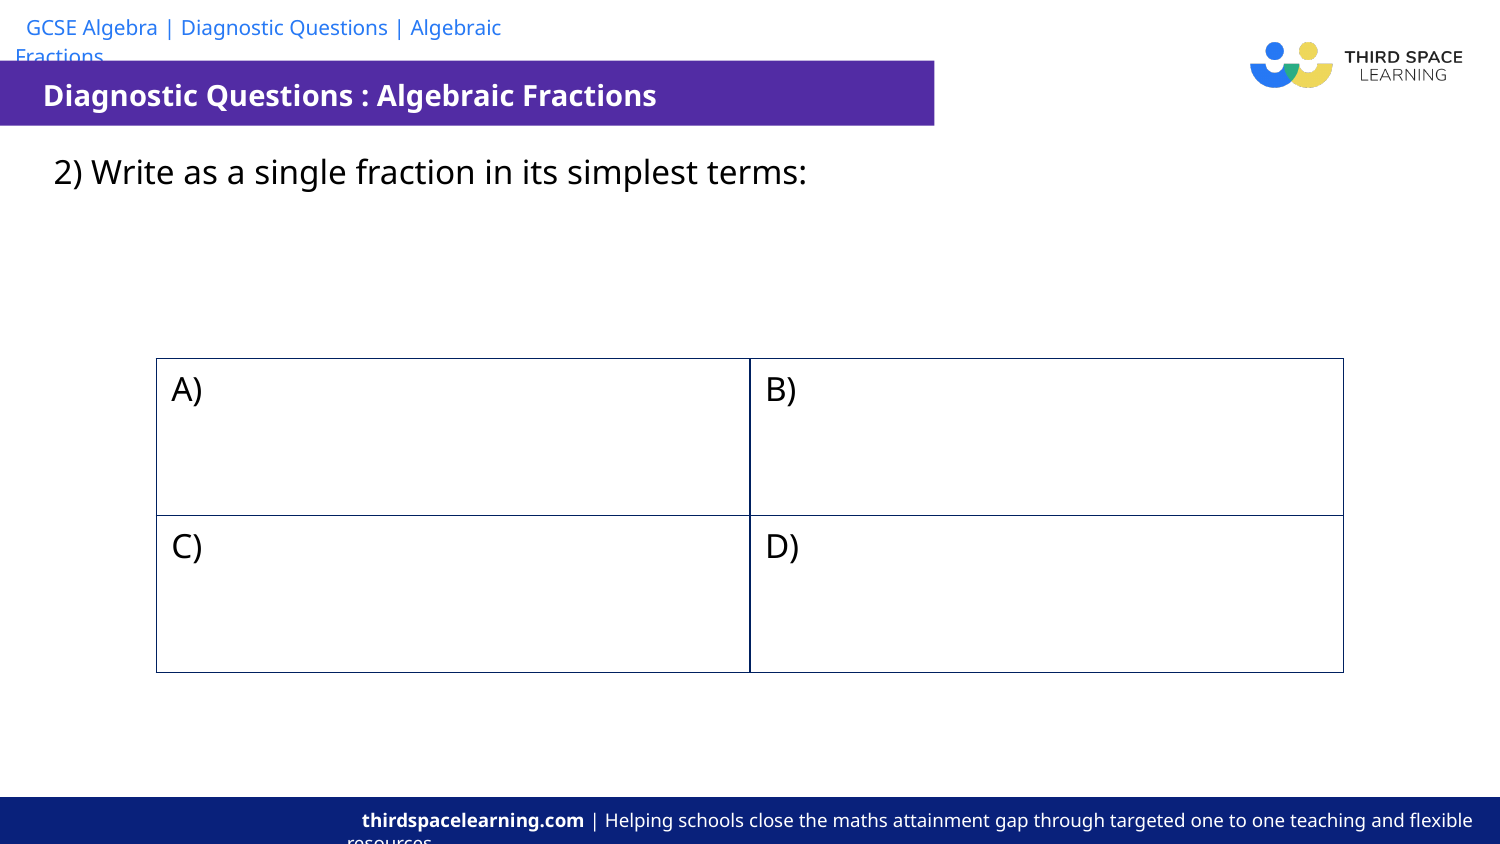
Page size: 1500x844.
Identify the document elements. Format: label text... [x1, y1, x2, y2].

text_box Diagnostic Questions : Algebraic Fractions [27, 61, 778, 127]
picture [1250, 33, 1465, 99]
